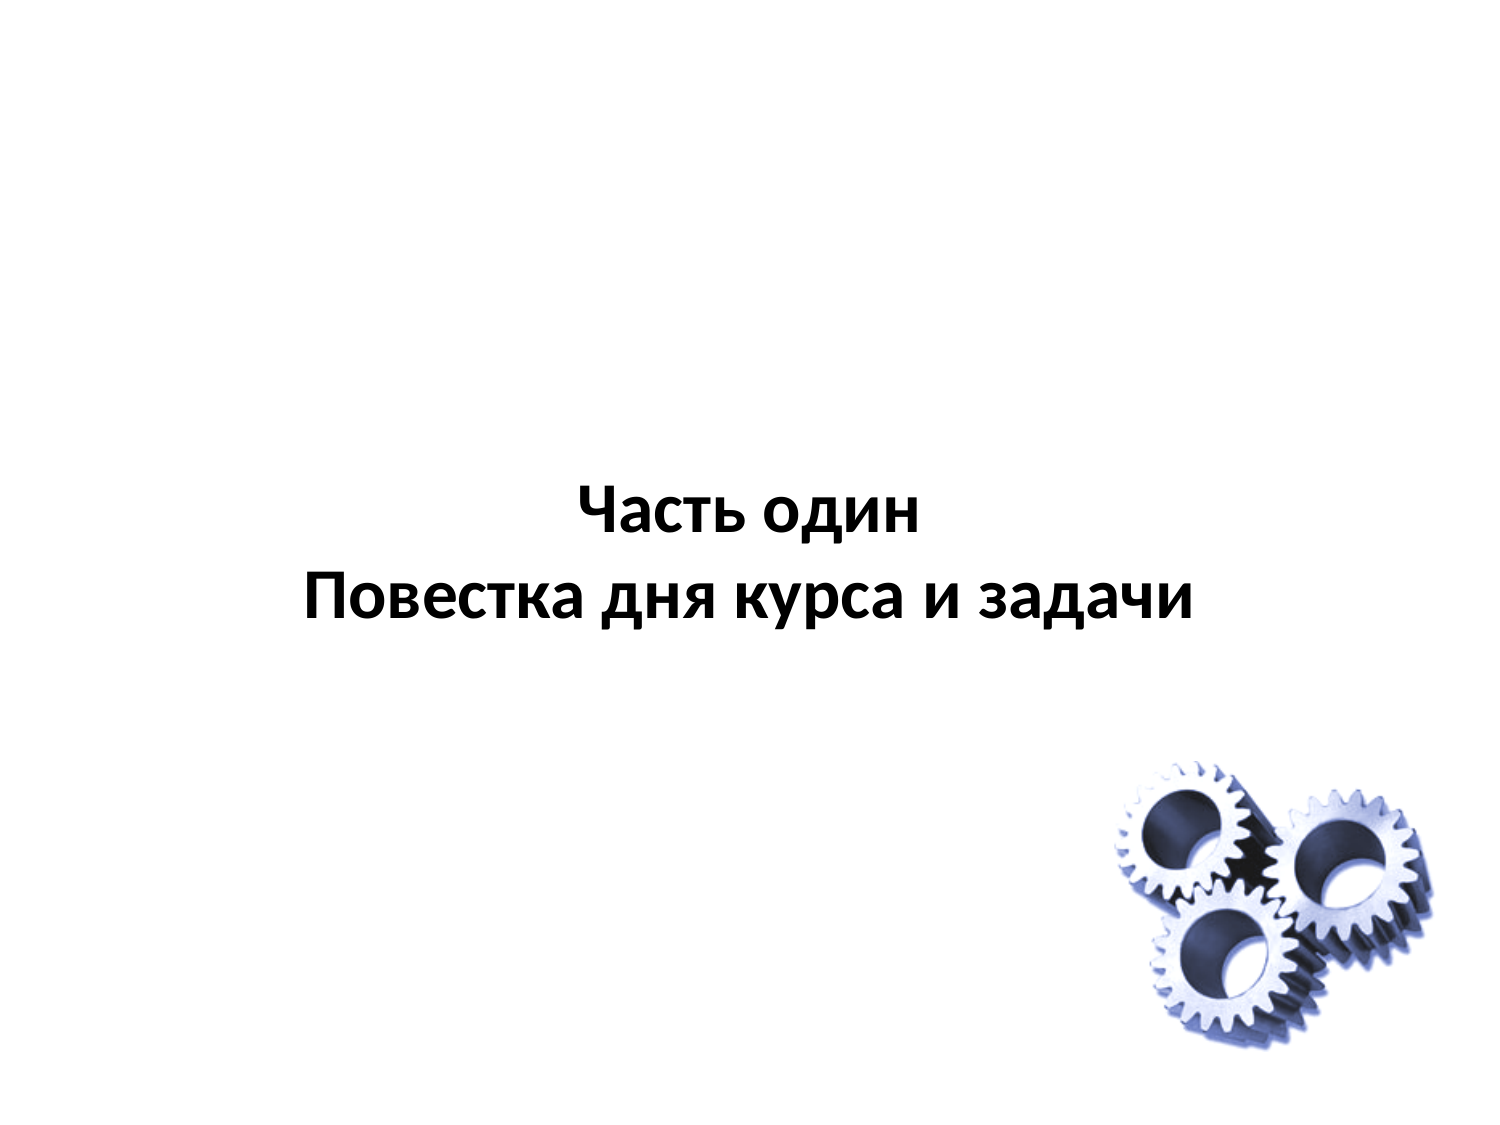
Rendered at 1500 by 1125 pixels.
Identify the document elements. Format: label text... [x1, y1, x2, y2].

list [1113, 761, 1436, 1052]
title Часть один Повестка дня курса и задачи [75, 453, 1425, 641]
